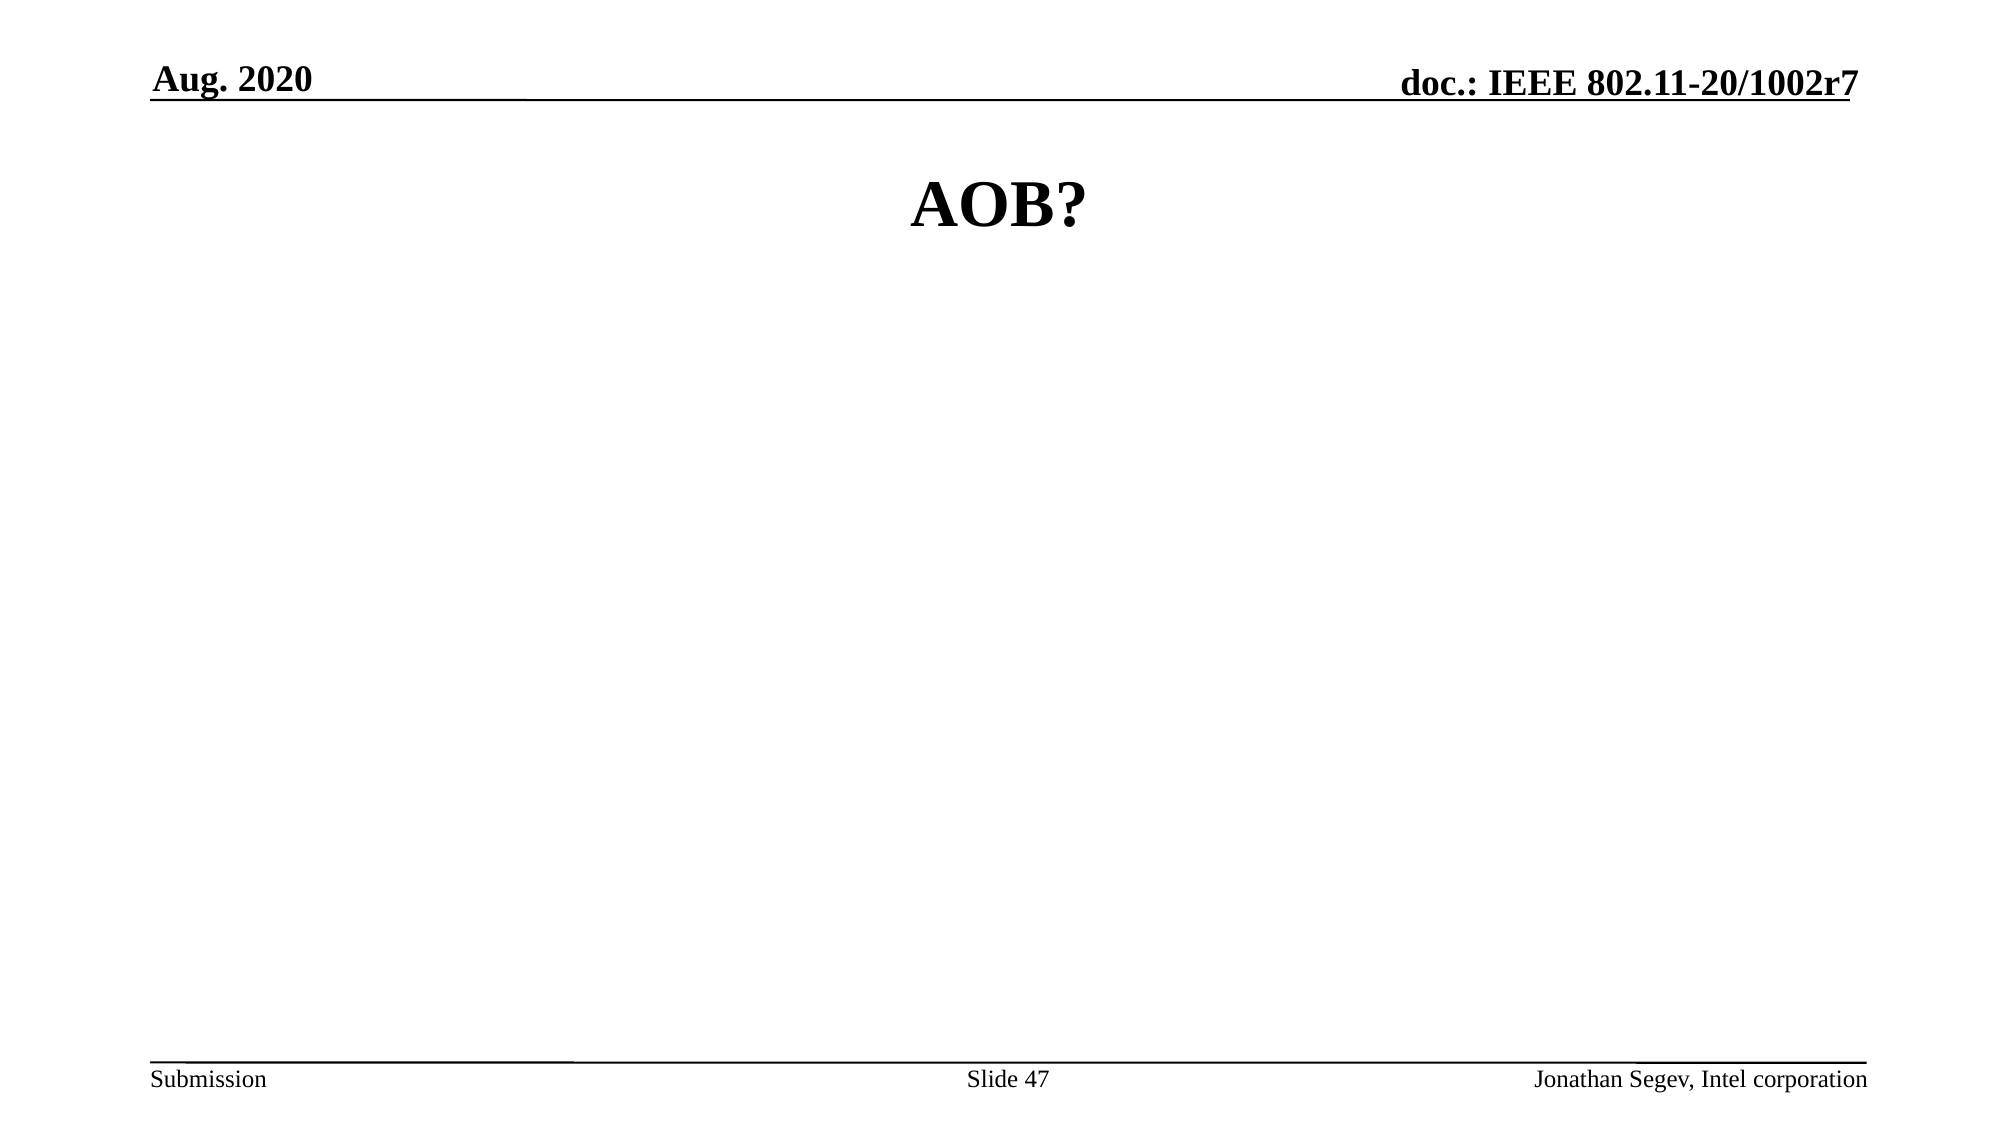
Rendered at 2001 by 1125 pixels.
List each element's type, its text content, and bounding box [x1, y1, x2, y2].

title AOB? [149, 112, 1850, 288]
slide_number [152, 54, 563, 100]
footer Jonathan Segev, Intel corporation [1171, 1061, 1869, 1093]
slide_number Slide 47 [950, 1061, 1067, 1123]
